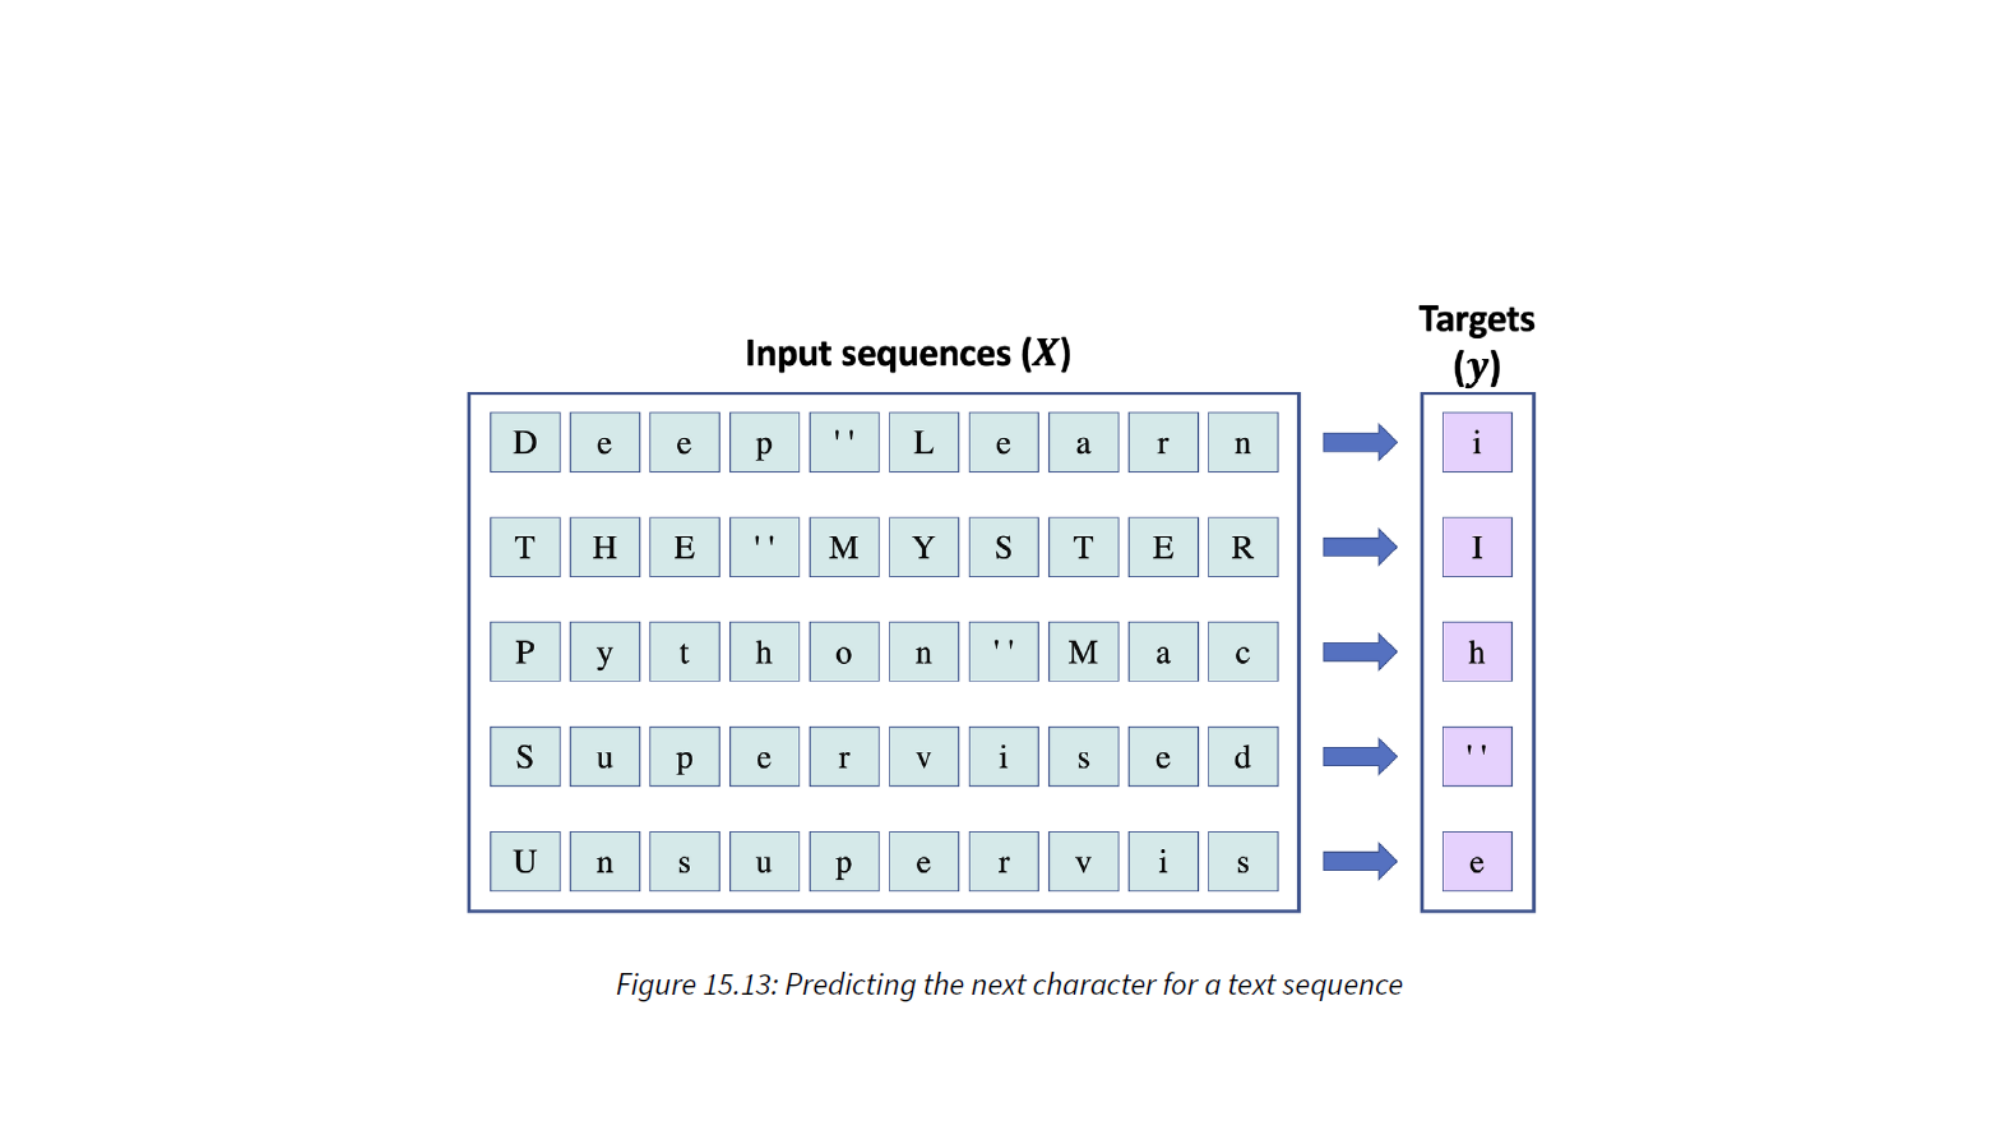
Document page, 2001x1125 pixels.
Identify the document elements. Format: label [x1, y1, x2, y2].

list [440, 299, 1560, 1014]
